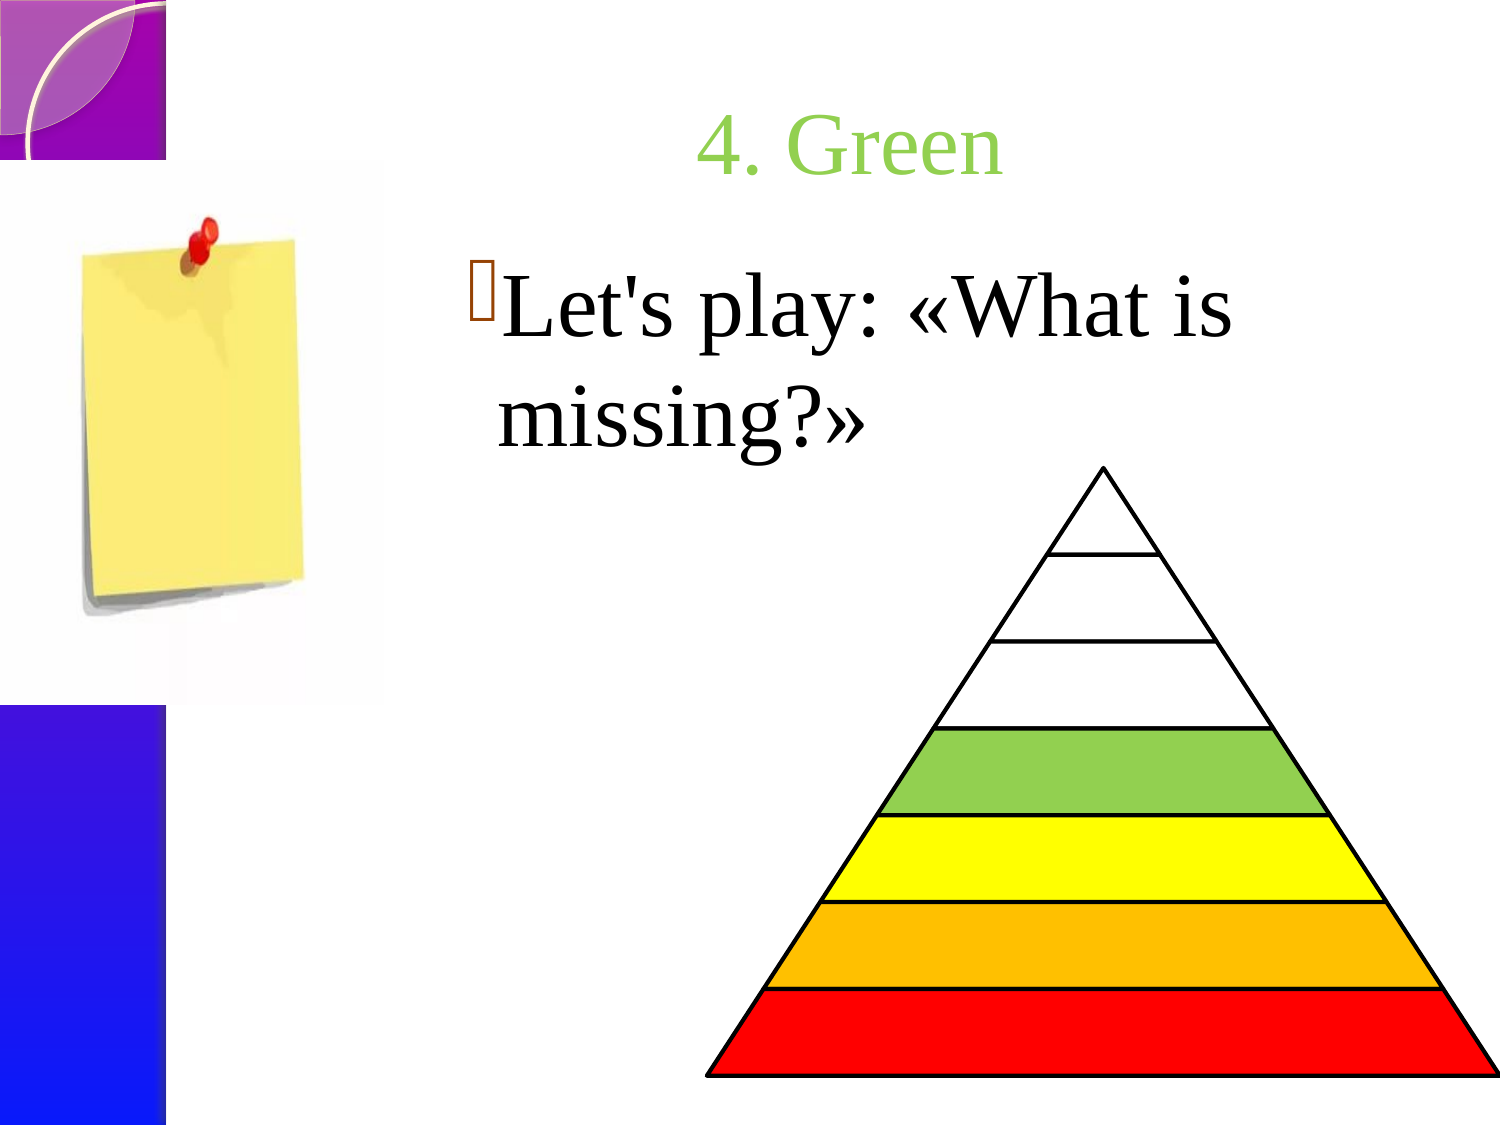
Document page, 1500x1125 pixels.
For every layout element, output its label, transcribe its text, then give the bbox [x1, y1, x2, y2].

list Let's play: «What is missing?» [235, 237, 1466, 1025]
title 4. Green [235, 45, 1466, 233]
picture [0, 160, 385, 705]
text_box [706, 467, 1500, 1076]
